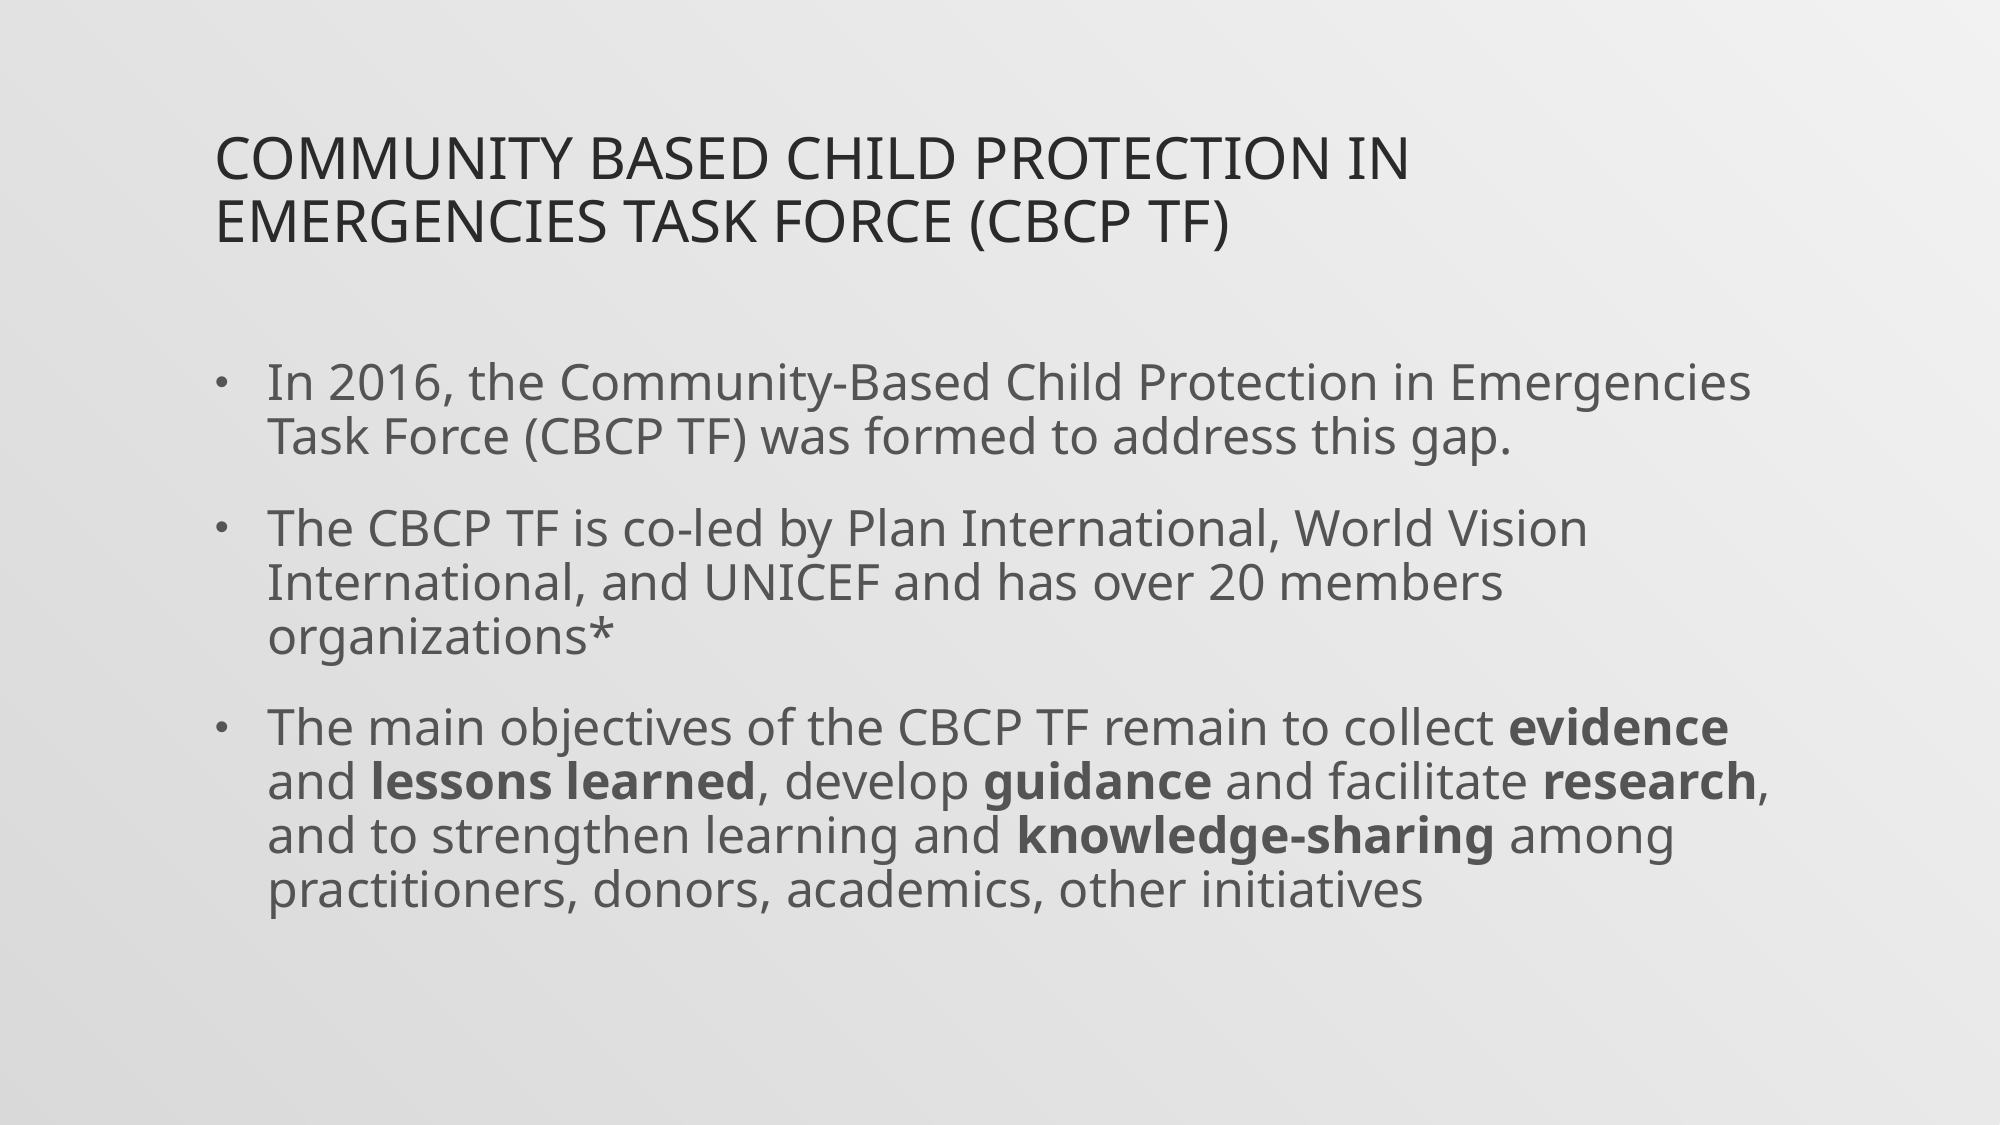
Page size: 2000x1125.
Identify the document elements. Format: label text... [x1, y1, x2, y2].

title Community Based Child Protection in Emergencies Task Force (CBCP TF) [199, 45, 1800, 263]
list In 2016, the Community-Based Child Protection in Emergencies Task Force (CBCP TF) was formed to address this gap. The CBCP TF is co-led by Plan International, World Vision International, and UNICEF and has over 20 members organizations* The main objectives of the CBCP TF remain to collect evidence and lessons learned, develop guidance and facilitate research, and to strengthen learning and knowledge-sharing among practitioners, donors, academics, other initiatives [199, 350, 1800, 1013]
